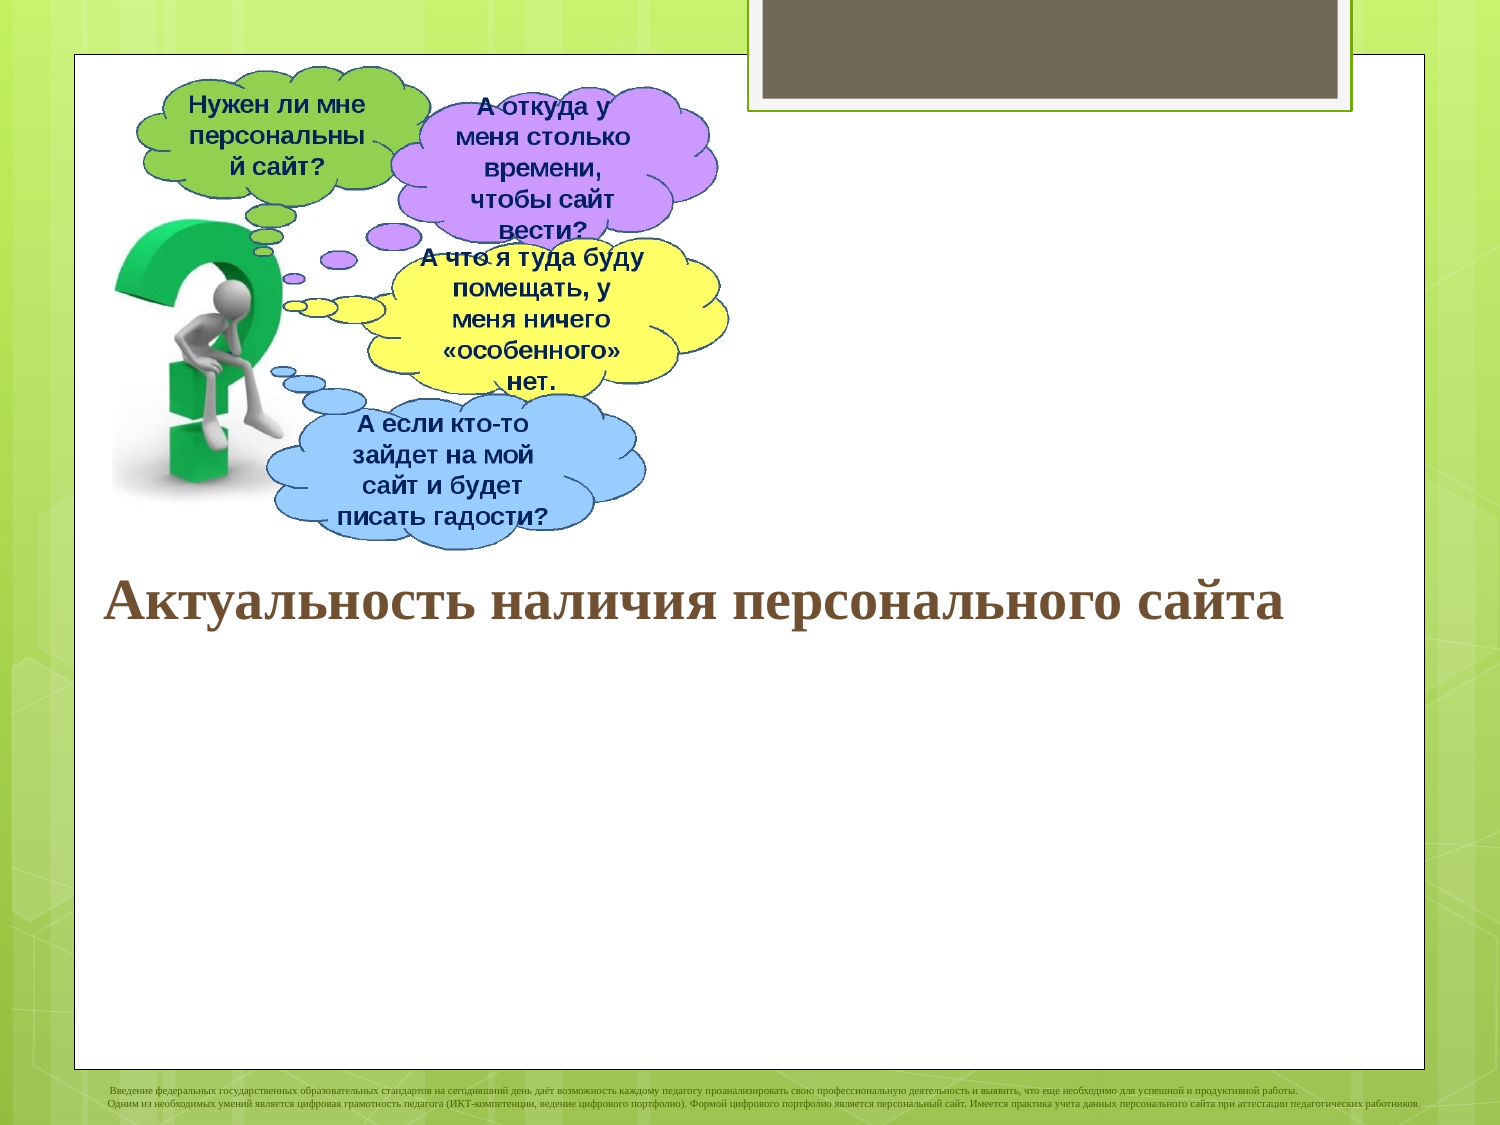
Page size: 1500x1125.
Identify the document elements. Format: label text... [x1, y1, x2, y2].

text_box Актуальность наличия персонального сайта [88, 553, 1483, 639]
picture [111, 66, 731, 551]
title Введение федеральных государственных образовательных стандартов на сегодняшний день даёт возможность каждому педагогу проанализировать свою профессиональную деятельность и выявить, что еще необходимо для успешной и продуктивной работы. Одним из необходимых умений является цифровая грамотность педагога (ИКТ-компетенции, ведение цифрового портфолио). Формой цифрового портфолио является персональный сайт. Имеется практика учета данных персонального сайта при аттестации педагогических работников. [64, 1066, 1447, 1125]
